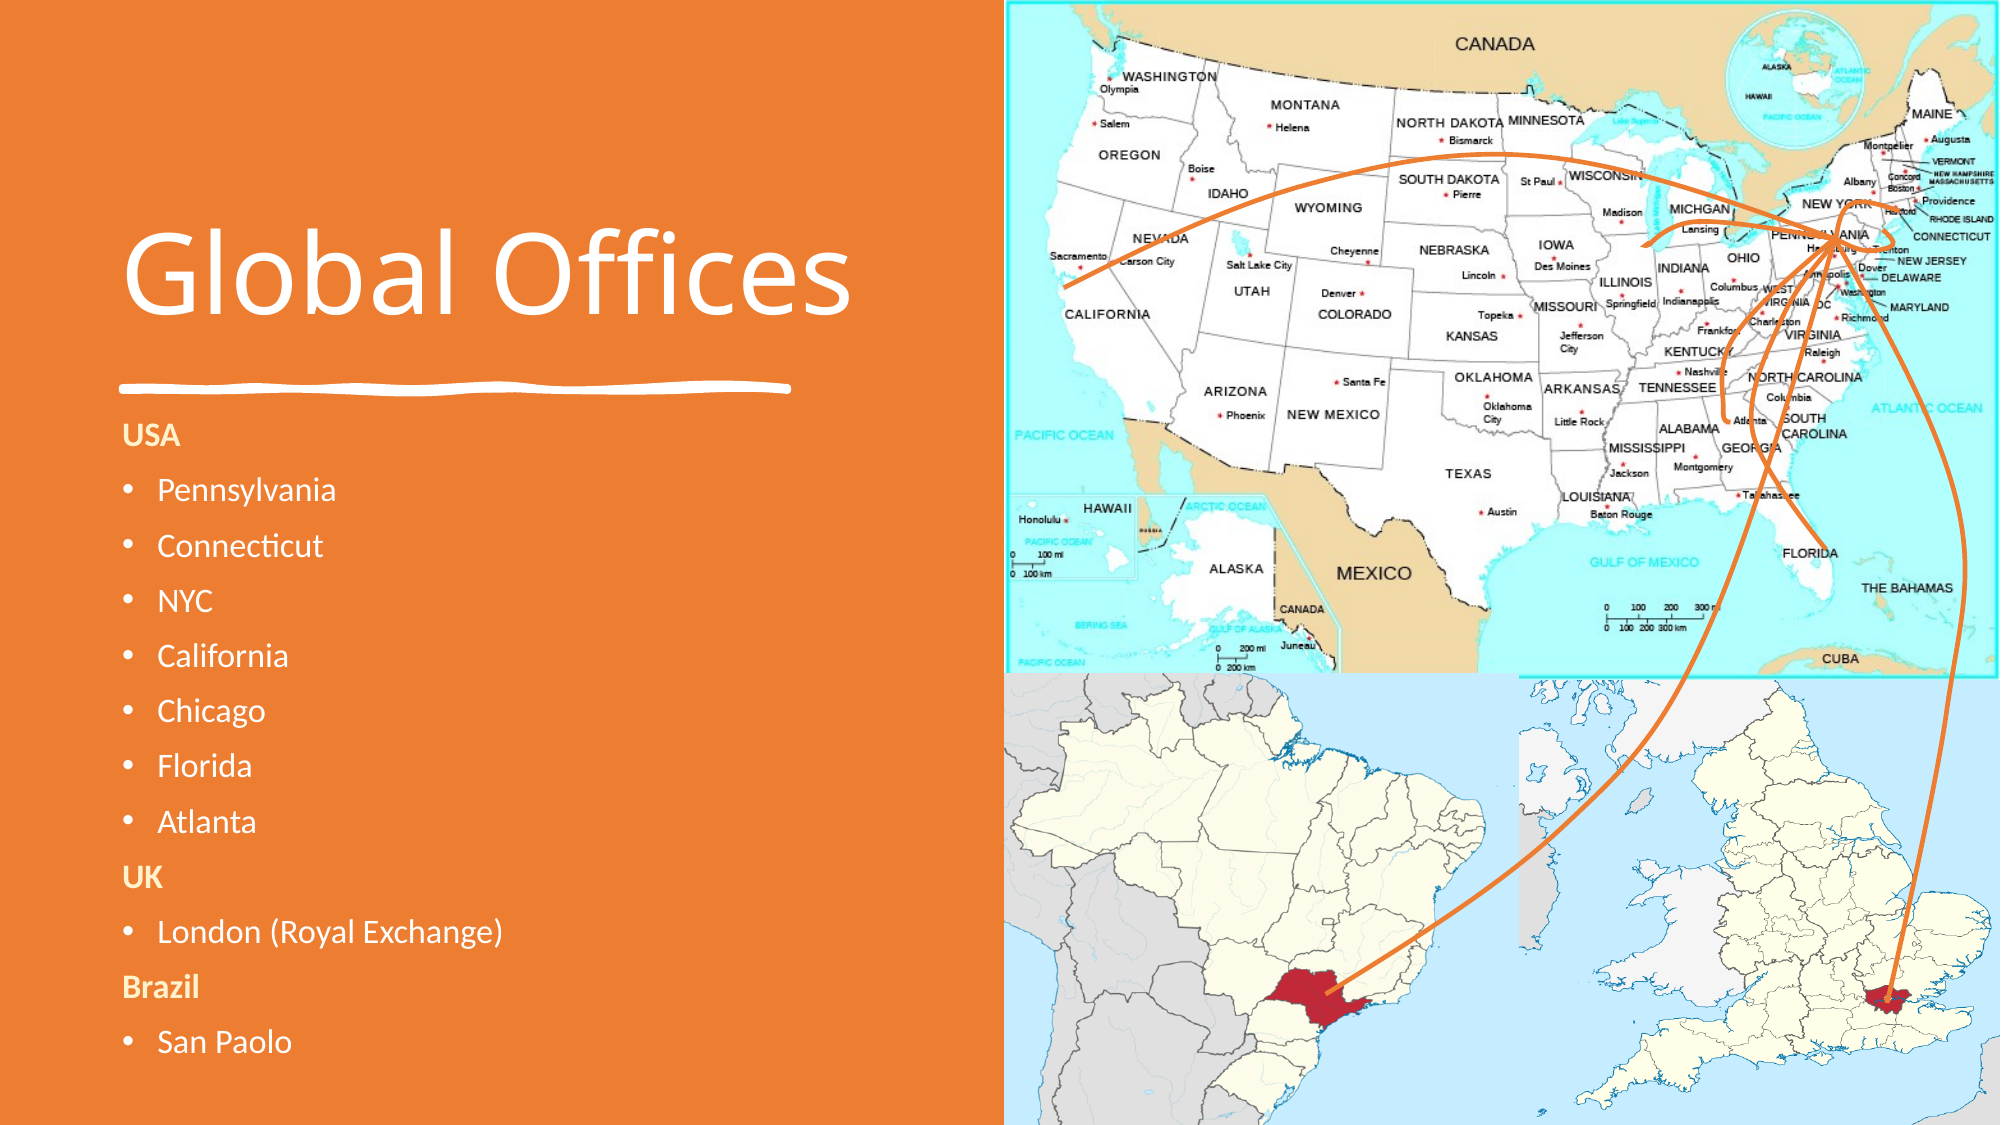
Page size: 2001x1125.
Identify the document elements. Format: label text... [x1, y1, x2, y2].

text_box [121, 382, 789, 395]
list USA Pennsylvania Connecticut NYC California Chicago Florida Atlanta UK London (Royal Exchange) Brazil San Paolo [107, 409, 998, 1071]
title Global Offices [105, 53, 1004, 347]
picture [1003, 0, 2000, 1125]
text_box [0, 0, 1004, 1125]
